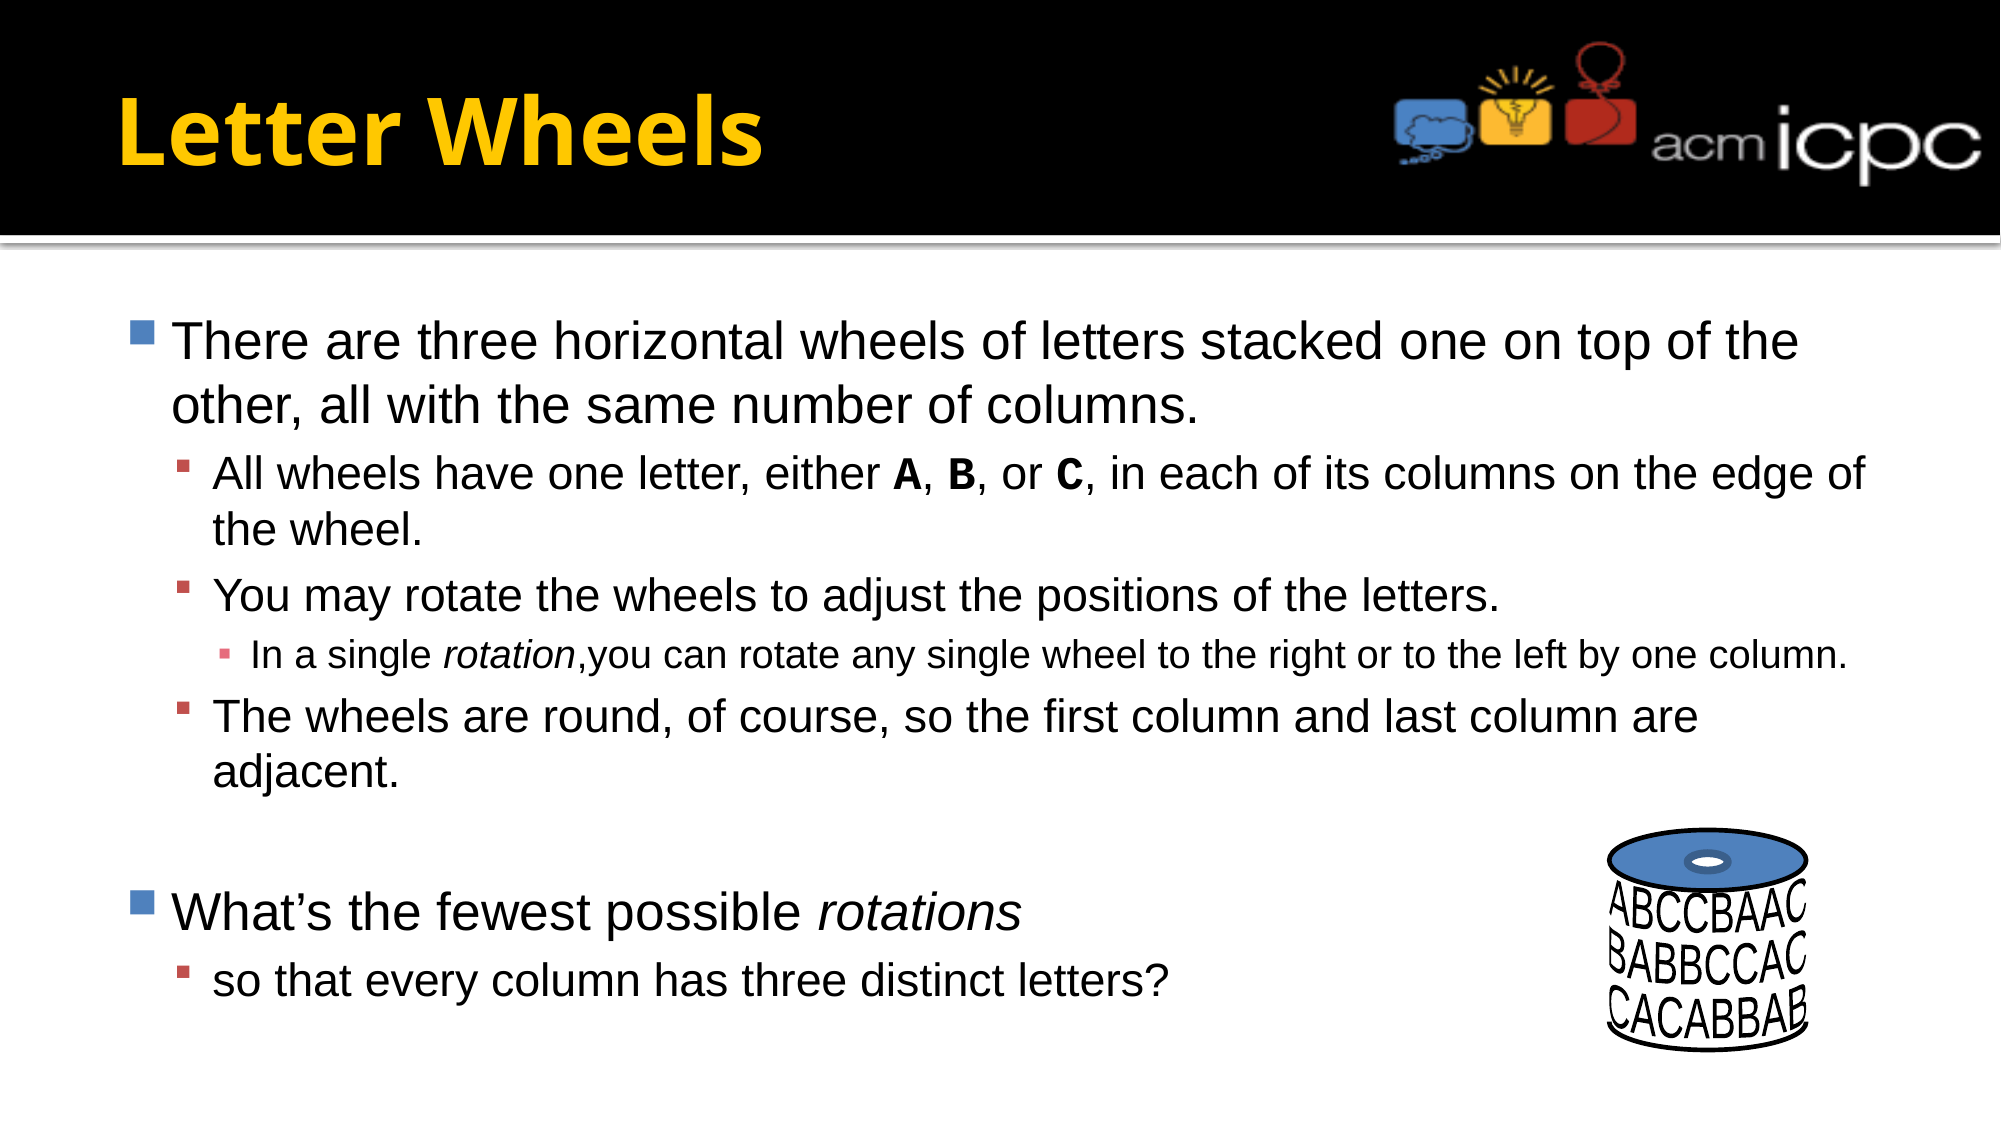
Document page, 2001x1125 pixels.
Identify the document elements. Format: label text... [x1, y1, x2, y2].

list There are three horizontal wheels of letters stacked one on top of the other, all with the same number of columns. All wheels have one letter, either A, B, or C, in each of its columns on the edge of the wheel. You may rotate the wheels to adjust the positions of the letters. In a single rotation,you can rotate any single wheel to the right or to the left by one column. The wheels are round, of course, so the first column and last column are adjacent. What’s the fewest possible rotations so that every column has three distinct letters? [99, 291, 1900, 1050]
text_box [1600, 980, 1822, 1050]
text_box [1683, 849, 1732, 875]
title Letter Wheels [99, 25, 1350, 231]
picture [1366, 24, 2000, 191]
text_box [1605, 826, 1810, 895]
